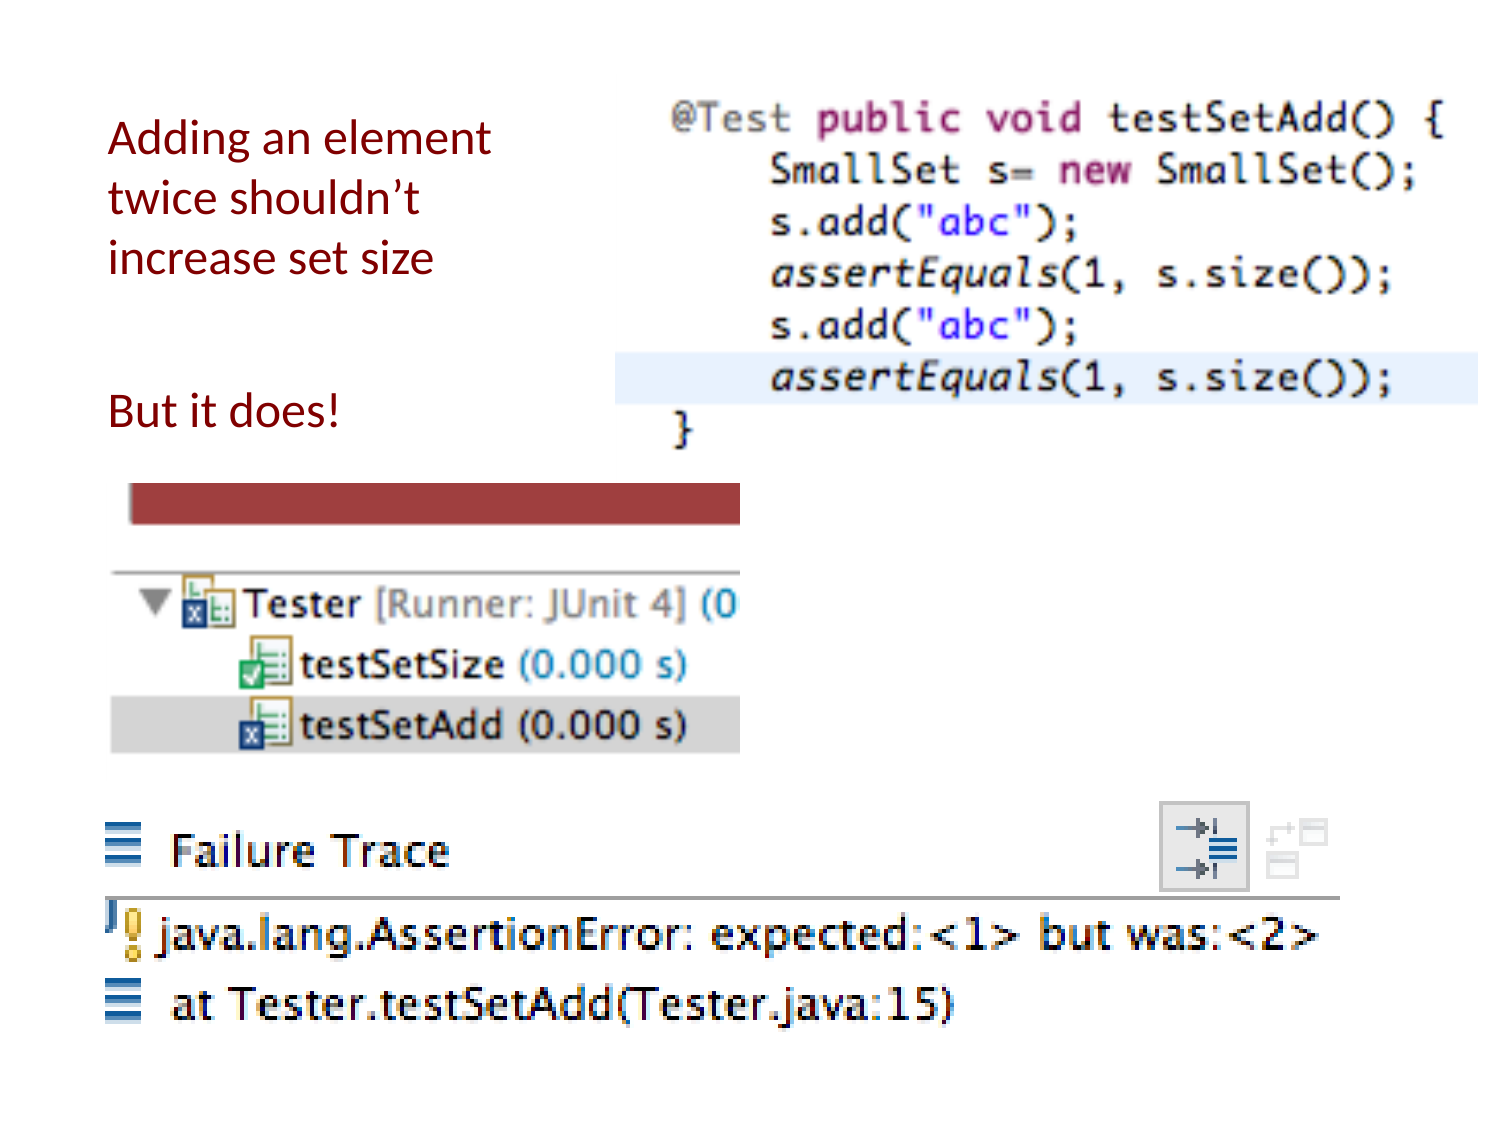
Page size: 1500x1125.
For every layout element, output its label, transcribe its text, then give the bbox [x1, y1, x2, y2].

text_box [92, 370, 1362, 1082]
picture [615, 74, 1478, 502]
text_box Adding an element twice shouldn’t increase set size [93, 97, 610, 293]
